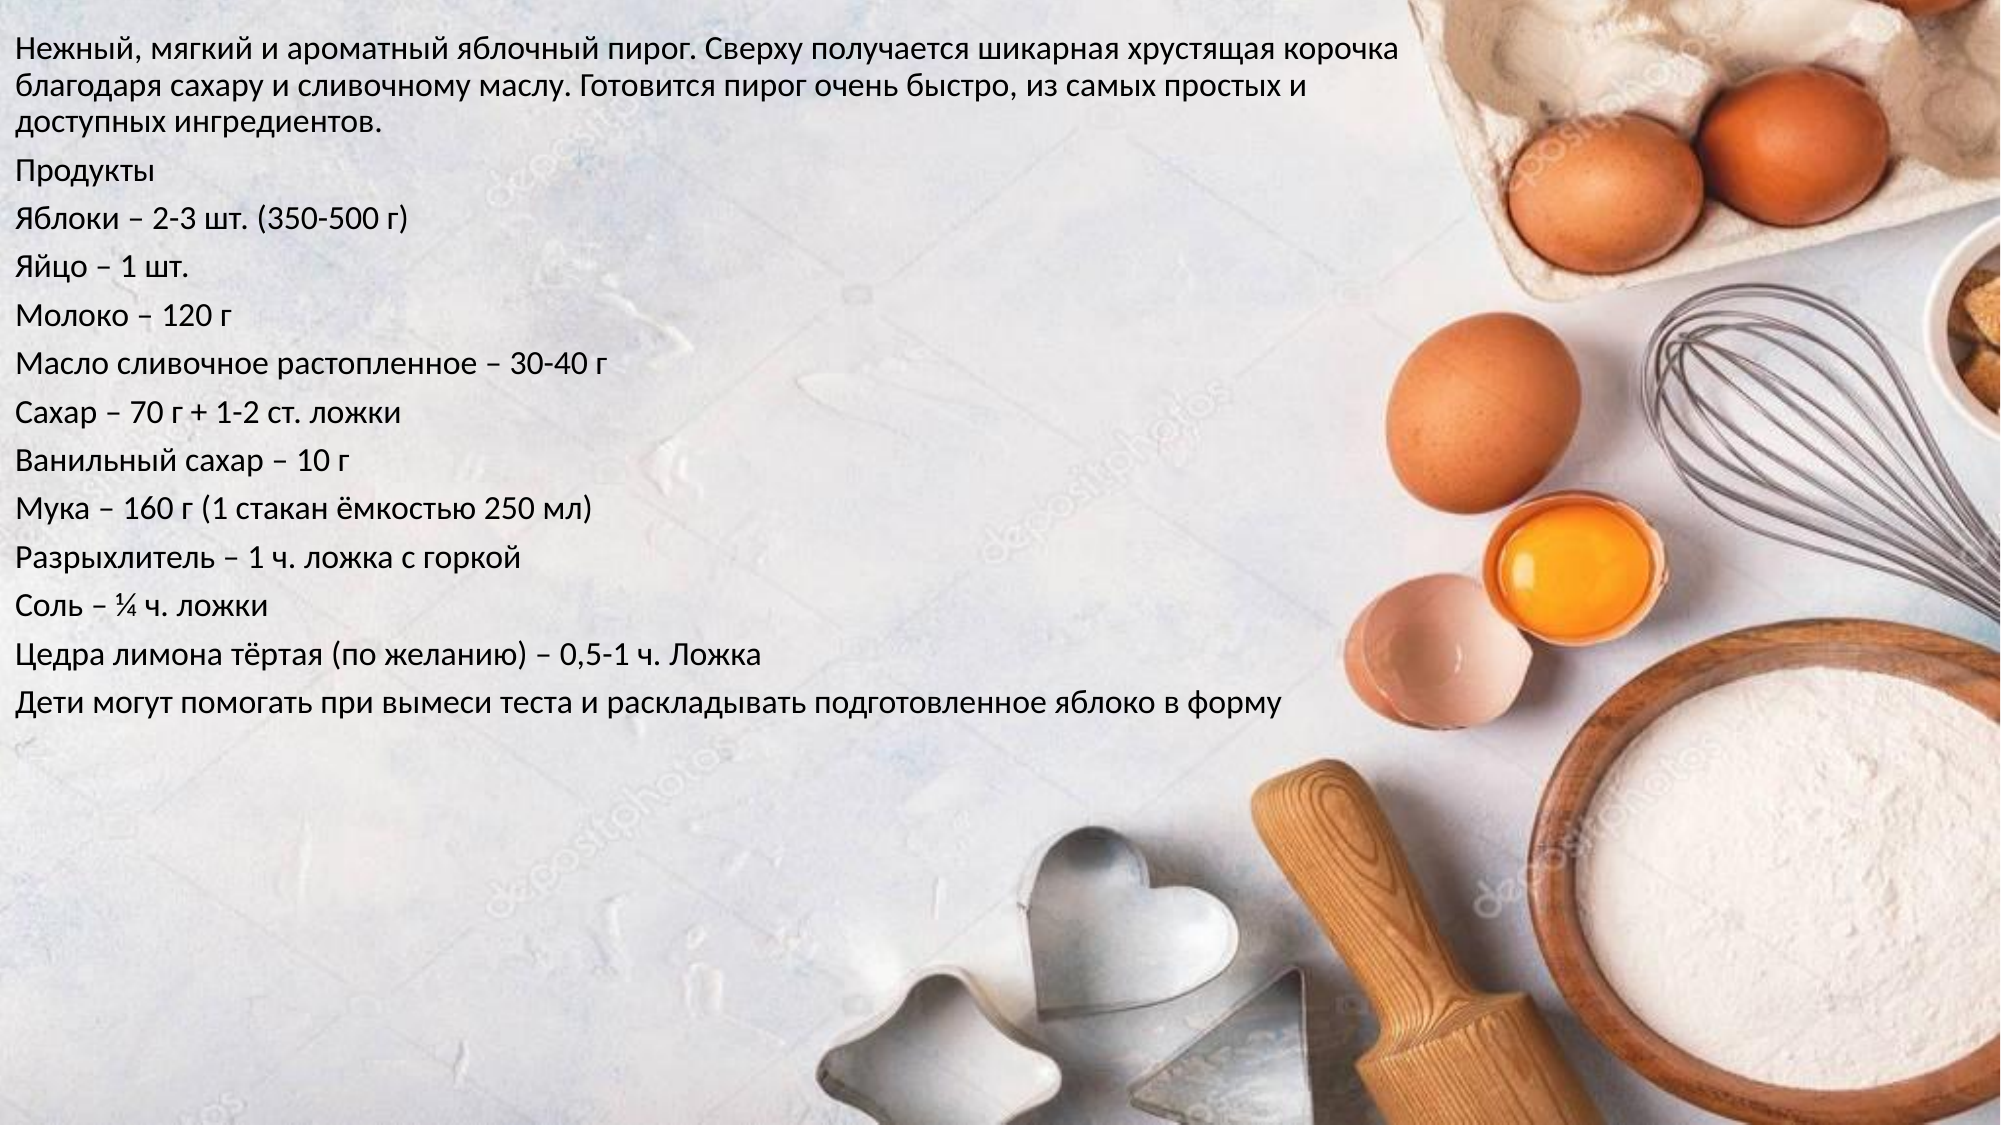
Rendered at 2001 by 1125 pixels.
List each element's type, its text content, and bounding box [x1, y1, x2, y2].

list Нежный, мягкий и ароматный яблочный пирог. Сверху получается шикарная хрустящая корочка благодаря сахару и сливочному маслу. Готовится пирог очень быстро, из самых простых и доступных ингредиентов. Продукты Яблоки – 2-3 шт. (350-500 г) Яйцо – 1 шт. Молоко – 120 г Масло сливочное растопленное – 30-40 г Сахар – 70 г + 1-2 ст. ложки Ванильный сахар – 10 г Мука – 160 г (1 стакан ёмкостью 250 мл) Разрыхлитель – 1 ч. ложка с горкой Соль – ¼ ч. ложки Цедра лимона тёртая (по желанию) – 0,5-1 ч. Ложка Дети могут помогать при вымеси теста и раскладывать подготовленное яблоко в форму [0, 23, 1429, 738]
picture [0, 0, 2001, 1125]
